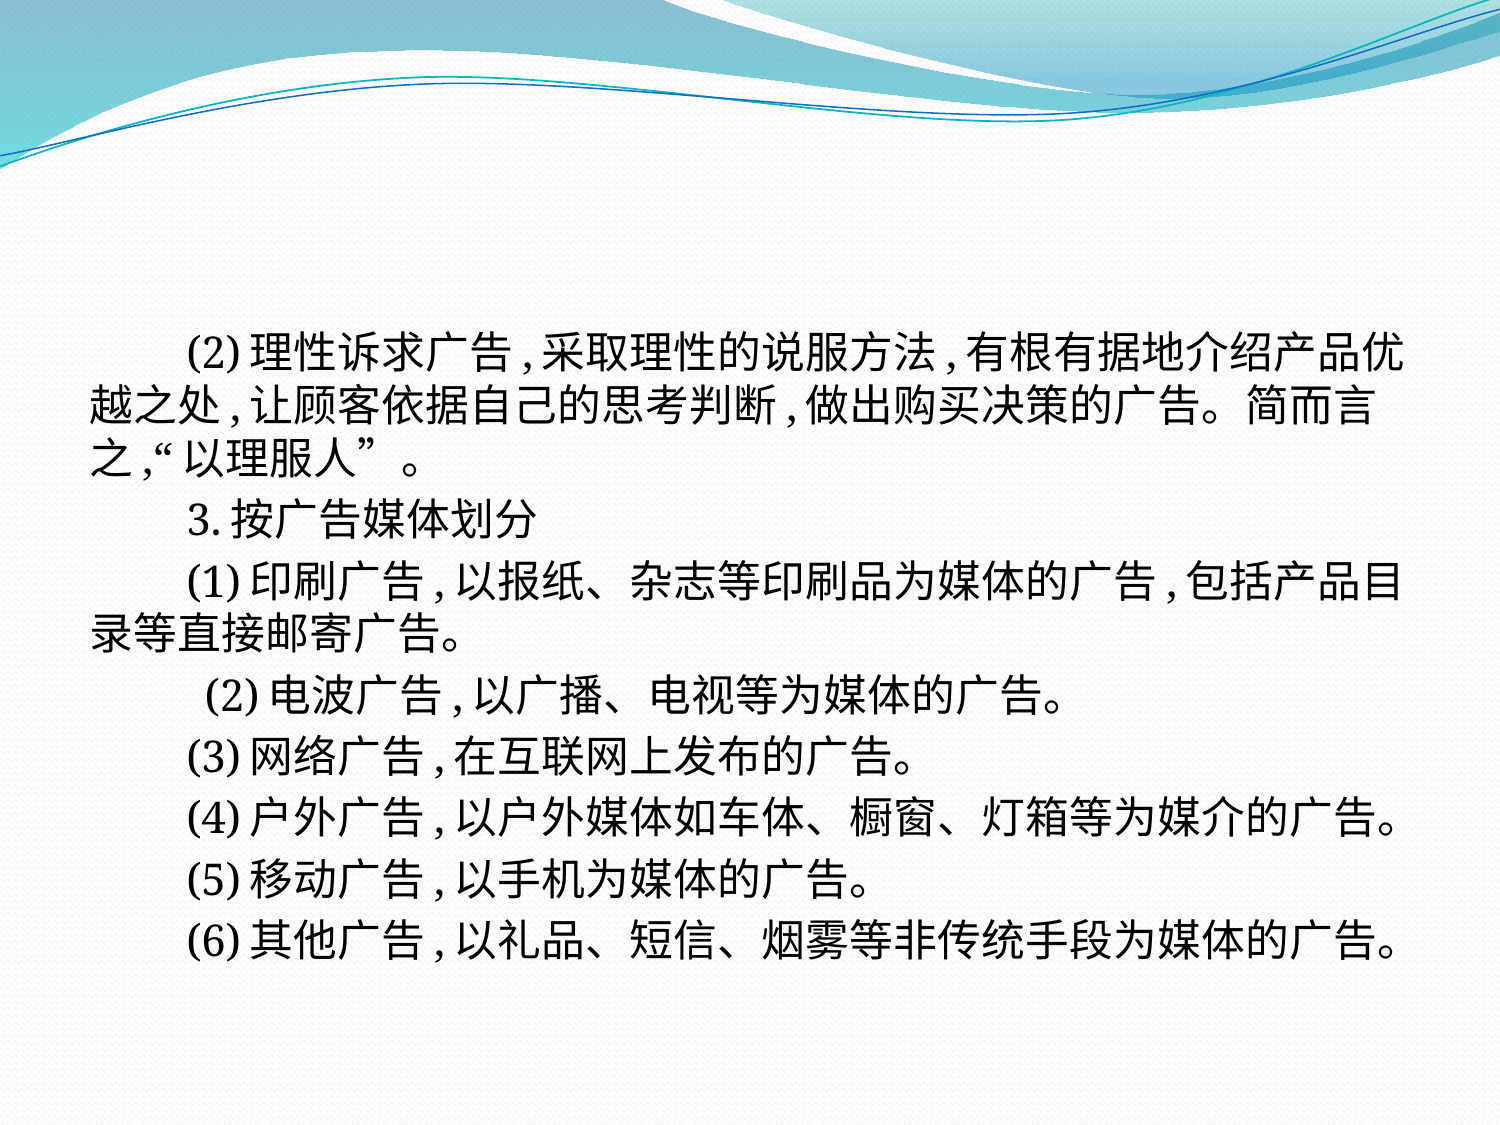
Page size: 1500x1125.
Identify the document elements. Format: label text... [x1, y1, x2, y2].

list (2)理性诉求广告,采取理性的说服方法,有根有据地介绍产品优越之处,让顾客依据自己的思考判断,做出购买决策的广告。简而言之,“以理服人”。 3.按广告媒体划分 (1)印刷广告,以报纸、杂志等印刷品为媒体的广告,包括产品目录等直接邮寄广告。 (2)电波广告,以广播、电视等为媒体的广告。 (3)网络广告,在互联网上发布的广告。 (4)户外广告,以户外媒体如车体、橱窗、灯箱等为媒介的广告。 (5)移动广告,以手机为媒体的广告。 (6)其他广告,以礼品、短信、烟雾等非传统手段为媒体的广告。 [75, 317, 1425, 1038]
